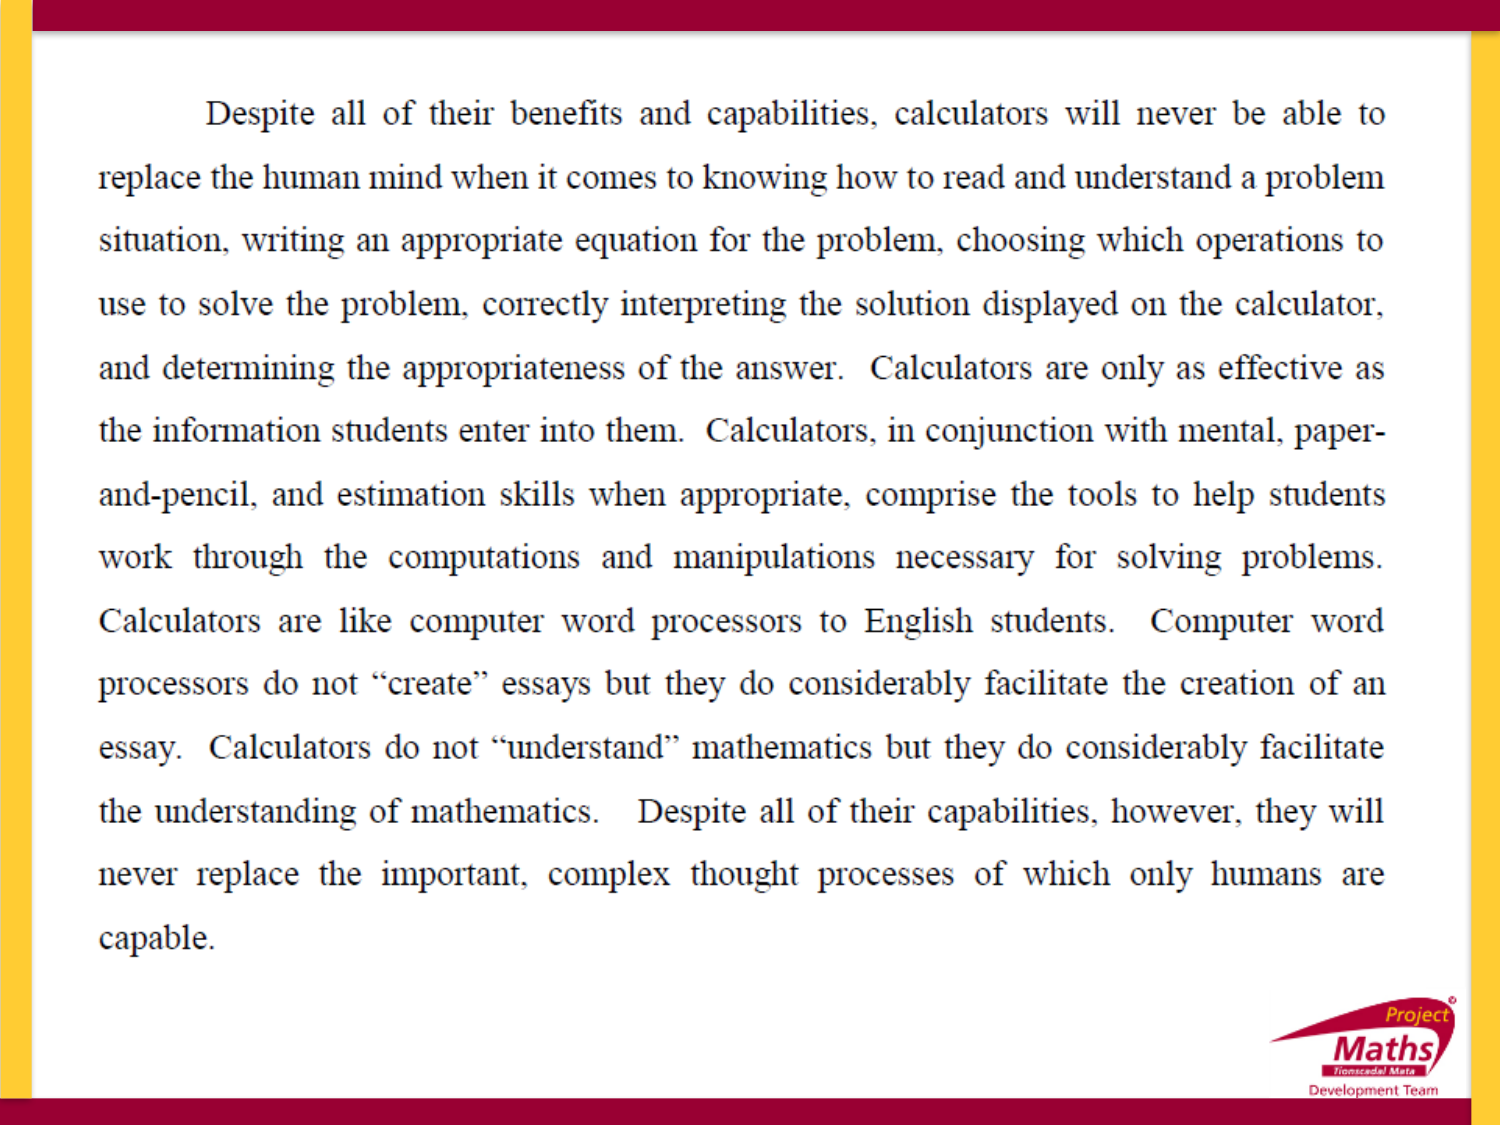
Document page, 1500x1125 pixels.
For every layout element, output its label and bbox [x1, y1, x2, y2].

picture [76, 89, 1466, 1098]
